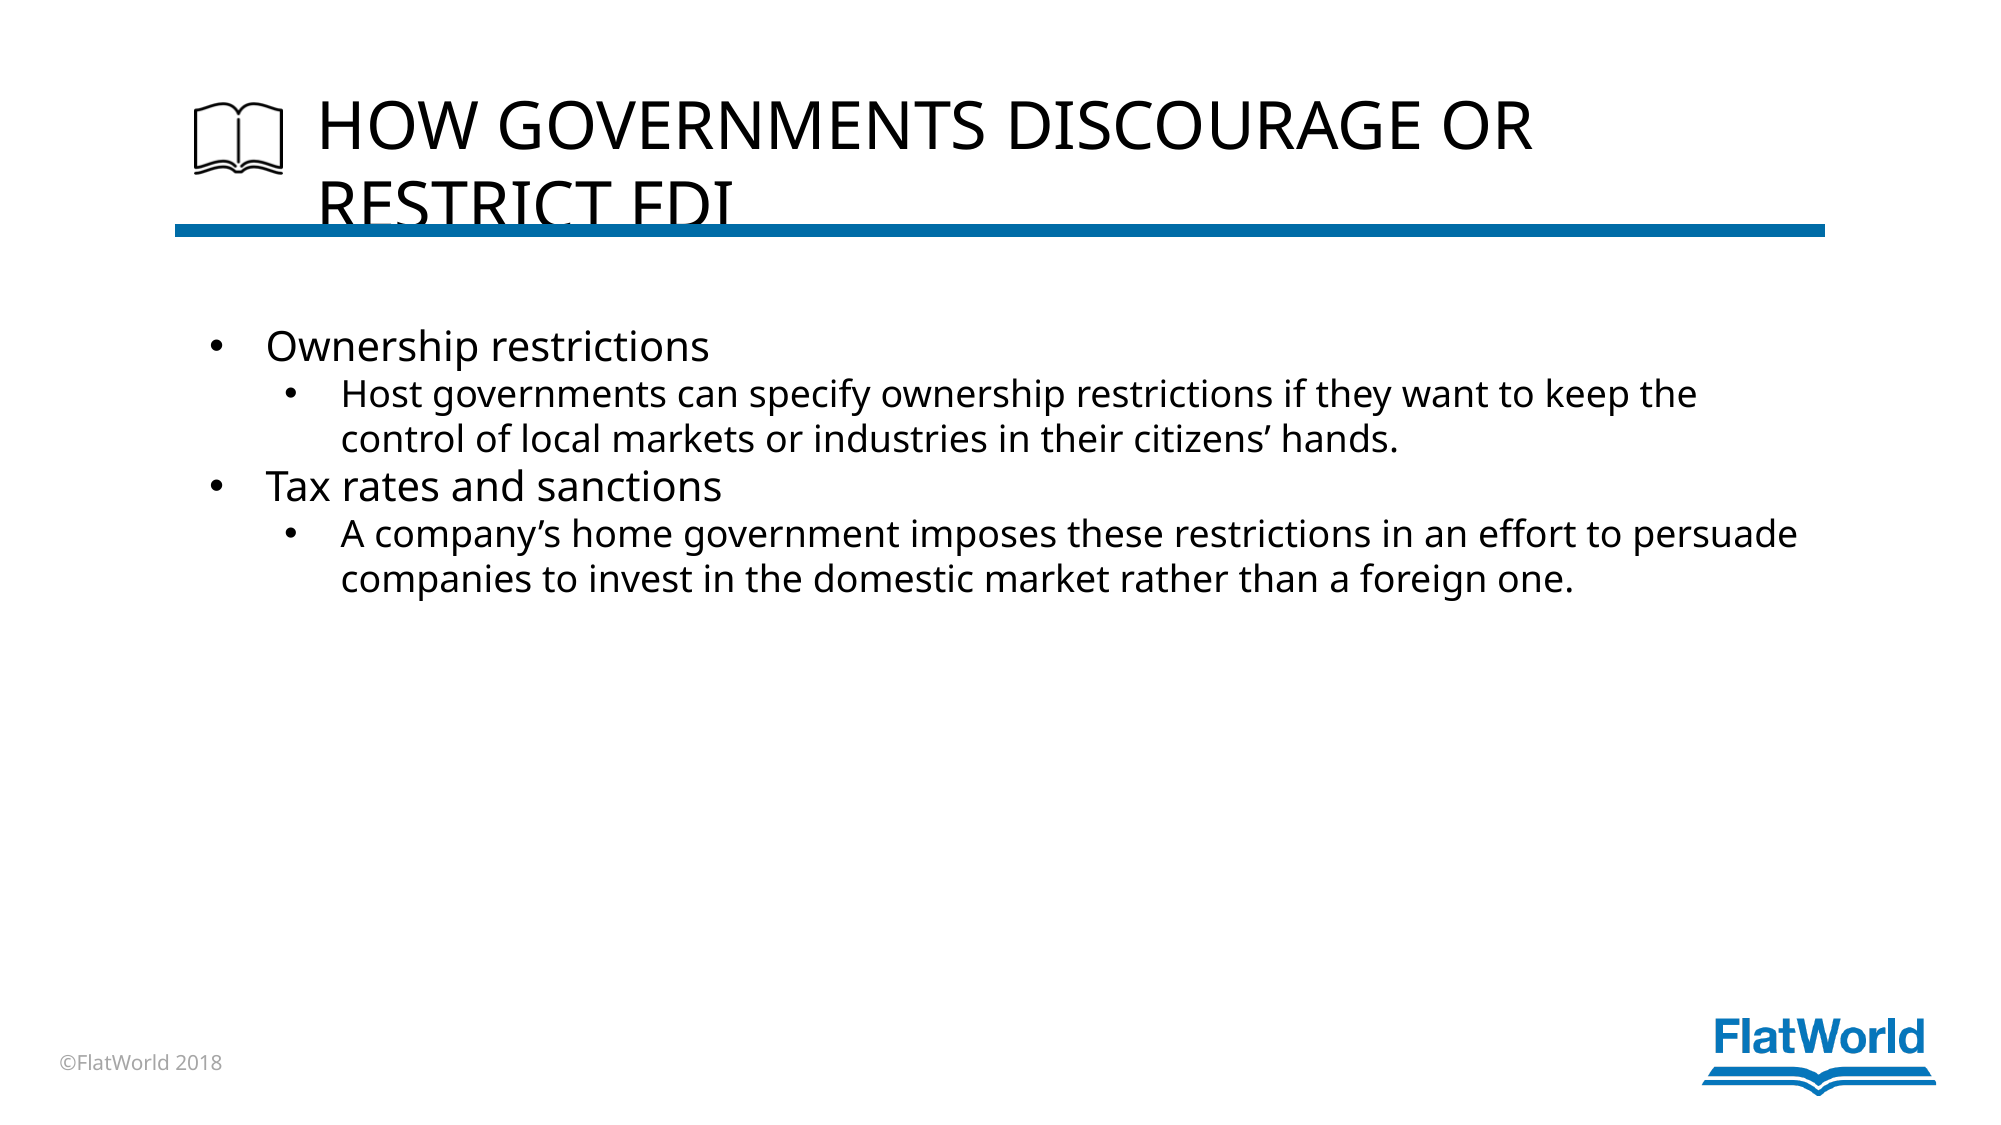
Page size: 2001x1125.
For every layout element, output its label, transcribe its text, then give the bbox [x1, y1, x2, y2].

picture [194, 94, 283, 183]
title HOW GOVERNMENTS DISCOURAGE OR RESTRICT FDI [301, 75, 1816, 216]
subtitle Ownership restrictions Host governments can specify ownership restrictions if they want to keep the control of local markets or industries in their citizens’ hands. Tax rates and sanctions A company’s home government imposes these restrictions in an effort to persuade companies to invest in the domestic market rather than a foreign one. [194, 312, 1825, 673]
